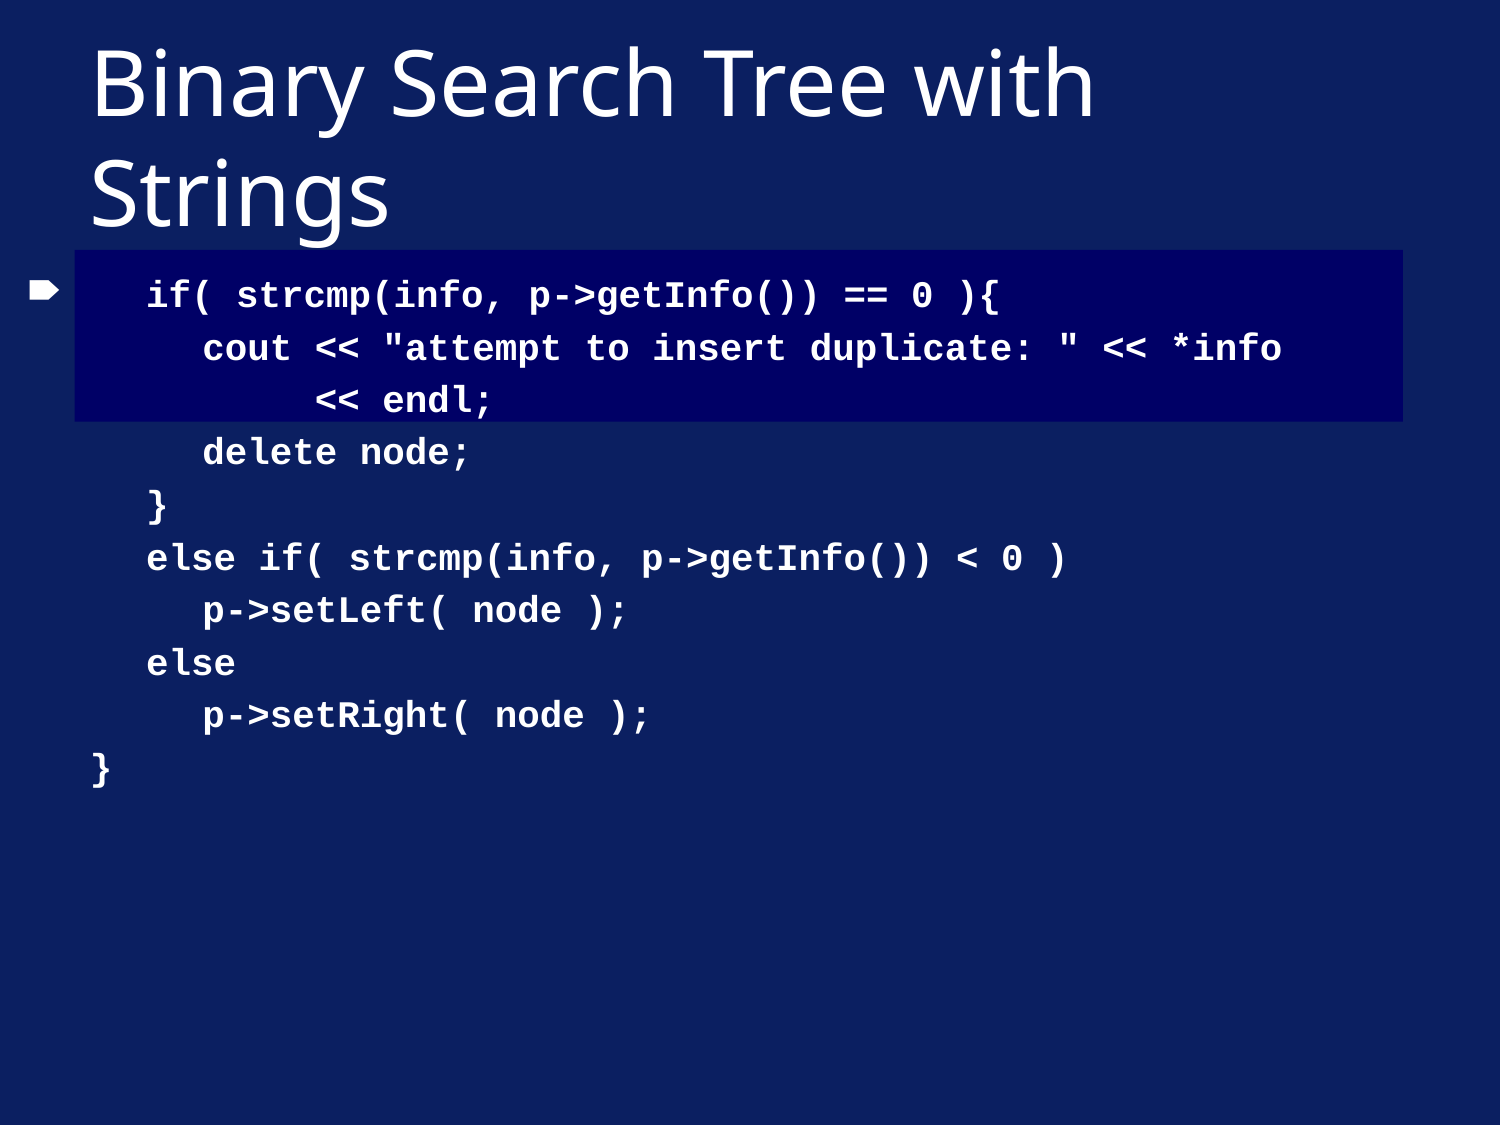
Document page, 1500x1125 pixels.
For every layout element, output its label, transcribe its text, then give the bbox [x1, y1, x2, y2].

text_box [12, 249, 1404, 422]
title Binary Search Tree with Strings [74, 59, 1425, 210]
list if( strcmp(info, p->getInfo()) == 0 ){ cout << "attempt to insert duplicate: " << *info << endl; delete node; } else if( strcmp(info, p->getInfo()) < 0 ) p->setLeft( node ); else p->setRight( node ); } [74, 262, 1425, 1038]
